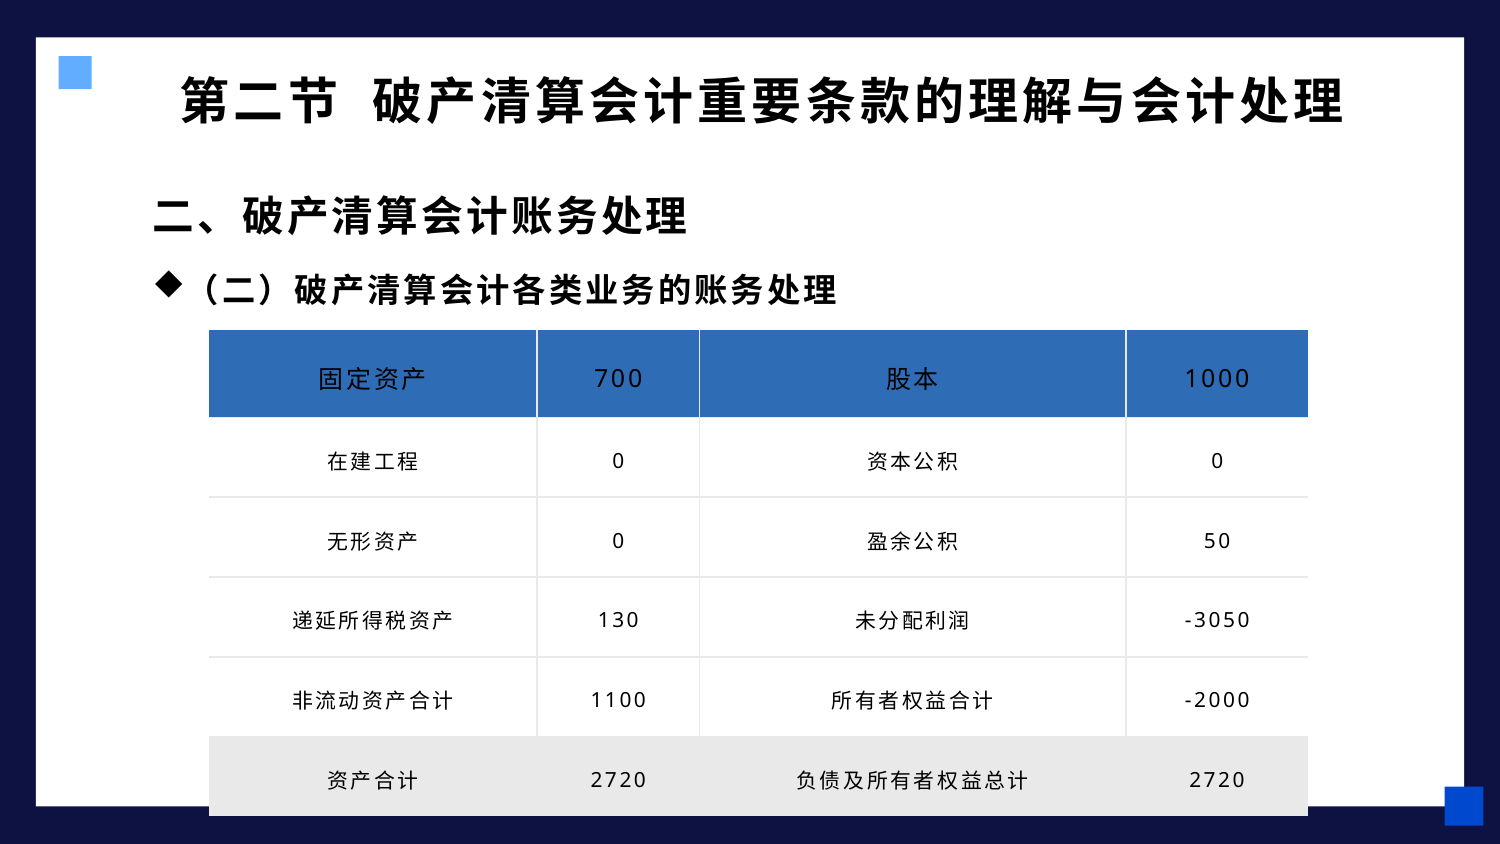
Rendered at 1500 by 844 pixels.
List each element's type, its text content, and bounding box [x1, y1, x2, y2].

table_cell 资产合计 [209, 737, 536, 816]
table_cell -3050 [1127, 578, 1308, 656]
table_cell 未分配利润 [700, 578, 1125, 656]
table_cell 资本公积 [700, 418, 1125, 496]
list 二、破产清算会计账务处理 （二）破产清算会计各类业务的账务处理 [135, 180, 1412, 750]
table_cell 0 [1127, 418, 1308, 496]
table_cell 0 [538, 498, 699, 576]
table_cell 2720 [1127, 737, 1308, 816]
table_cell -2000 [1127, 658, 1308, 736]
table_header 固定资产 [209, 330, 536, 417]
title 第二节 破产清算会计重要条款的理解与会计处理 [141, 48, 1379, 138]
table_header 股本 [700, 330, 1125, 417]
table_cell 2720 [538, 737, 699, 816]
table_cell 无形资产 [209, 498, 536, 576]
table_cell 递延所得税资产 [209, 578, 536, 656]
table_cell 所有者权益合计 [700, 658, 1125, 736]
table_cell 50 [1127, 498, 1308, 576]
table_header 1000 [1127, 330, 1308, 417]
table_header 700 [538, 330, 699, 417]
table_cell 130 [538, 578, 699, 656]
table_cell 非流动资产合计 [209, 658, 536, 736]
table_cell 负债及所有者权益总计 [700, 737, 1125, 816]
table_cell 1100 [538, 658, 699, 736]
table_cell 0 [538, 418, 699, 496]
table_cell 在建工程 [209, 418, 536, 496]
table_cell 盈余公积 [700, 498, 1125, 576]
